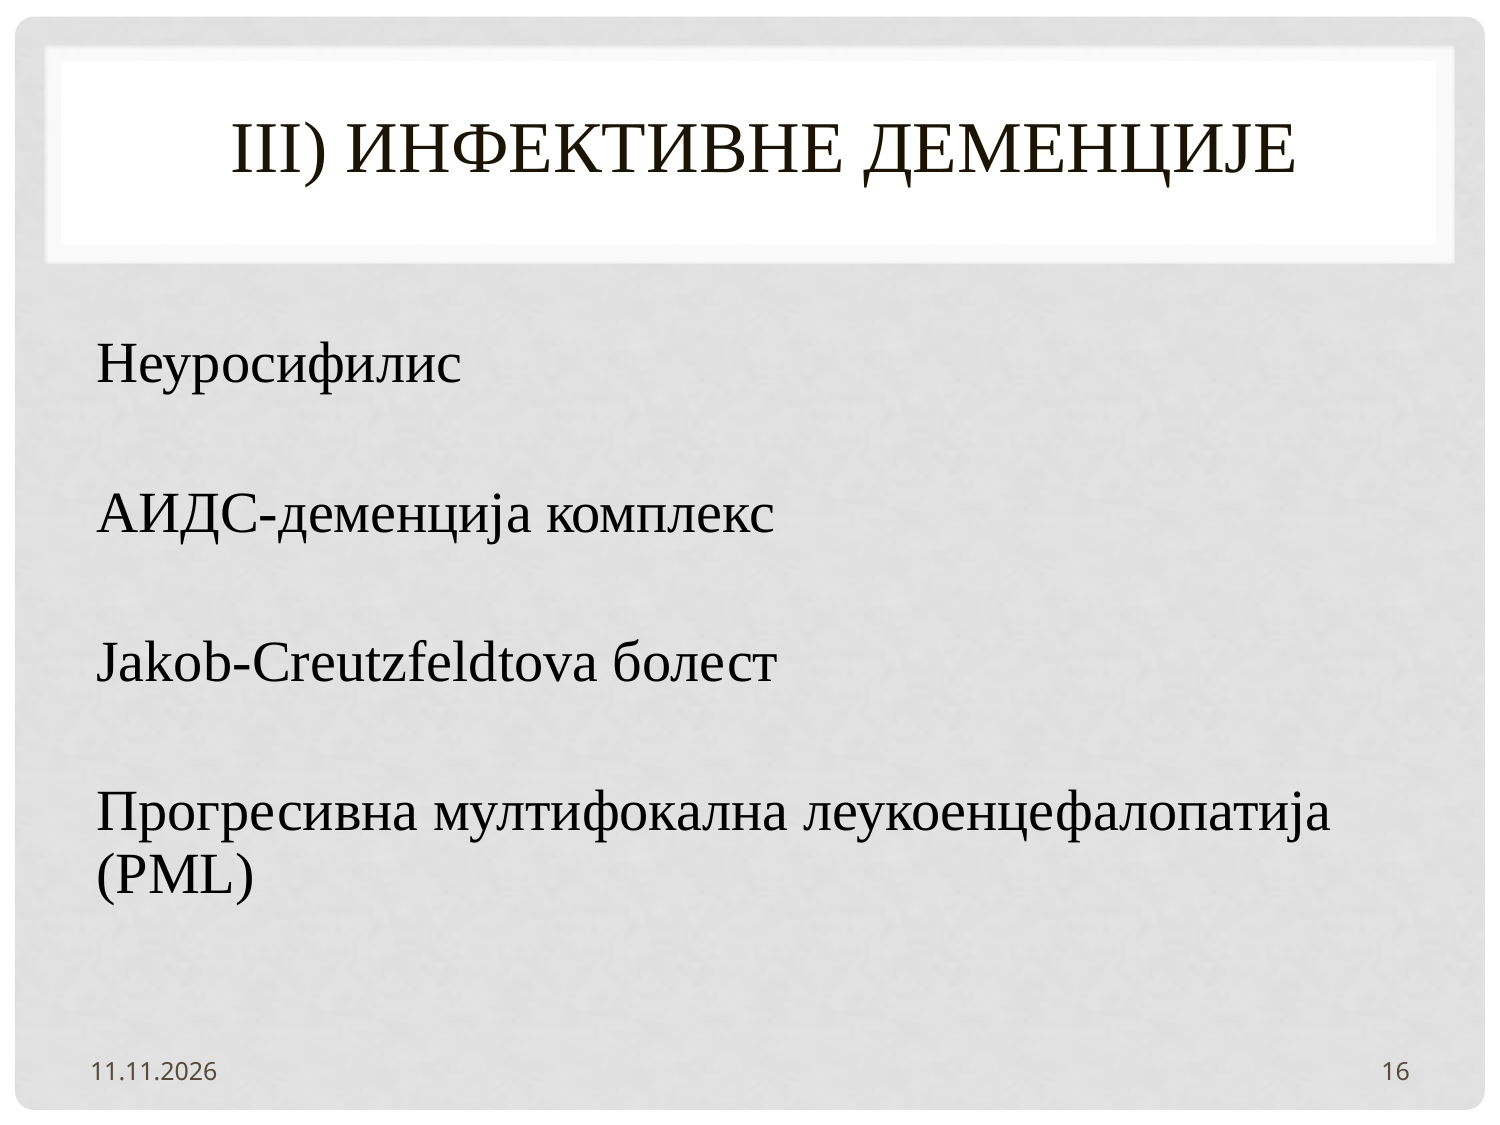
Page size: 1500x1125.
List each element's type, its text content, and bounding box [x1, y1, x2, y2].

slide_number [75, 1042, 425, 1103]
title III) ИНФЕКТИВНЕ ДЕМЕНЦИЈЕ [137, 50, 1392, 238]
slide_number 16 [1074, 1042, 1425, 1103]
list Неуросифилис АИДС-деменција комплекс Јakob-Creutzfeldtova болест Прогресивна мултифокална леукоенцефалопатија (PML) [62, 324, 1413, 1069]
